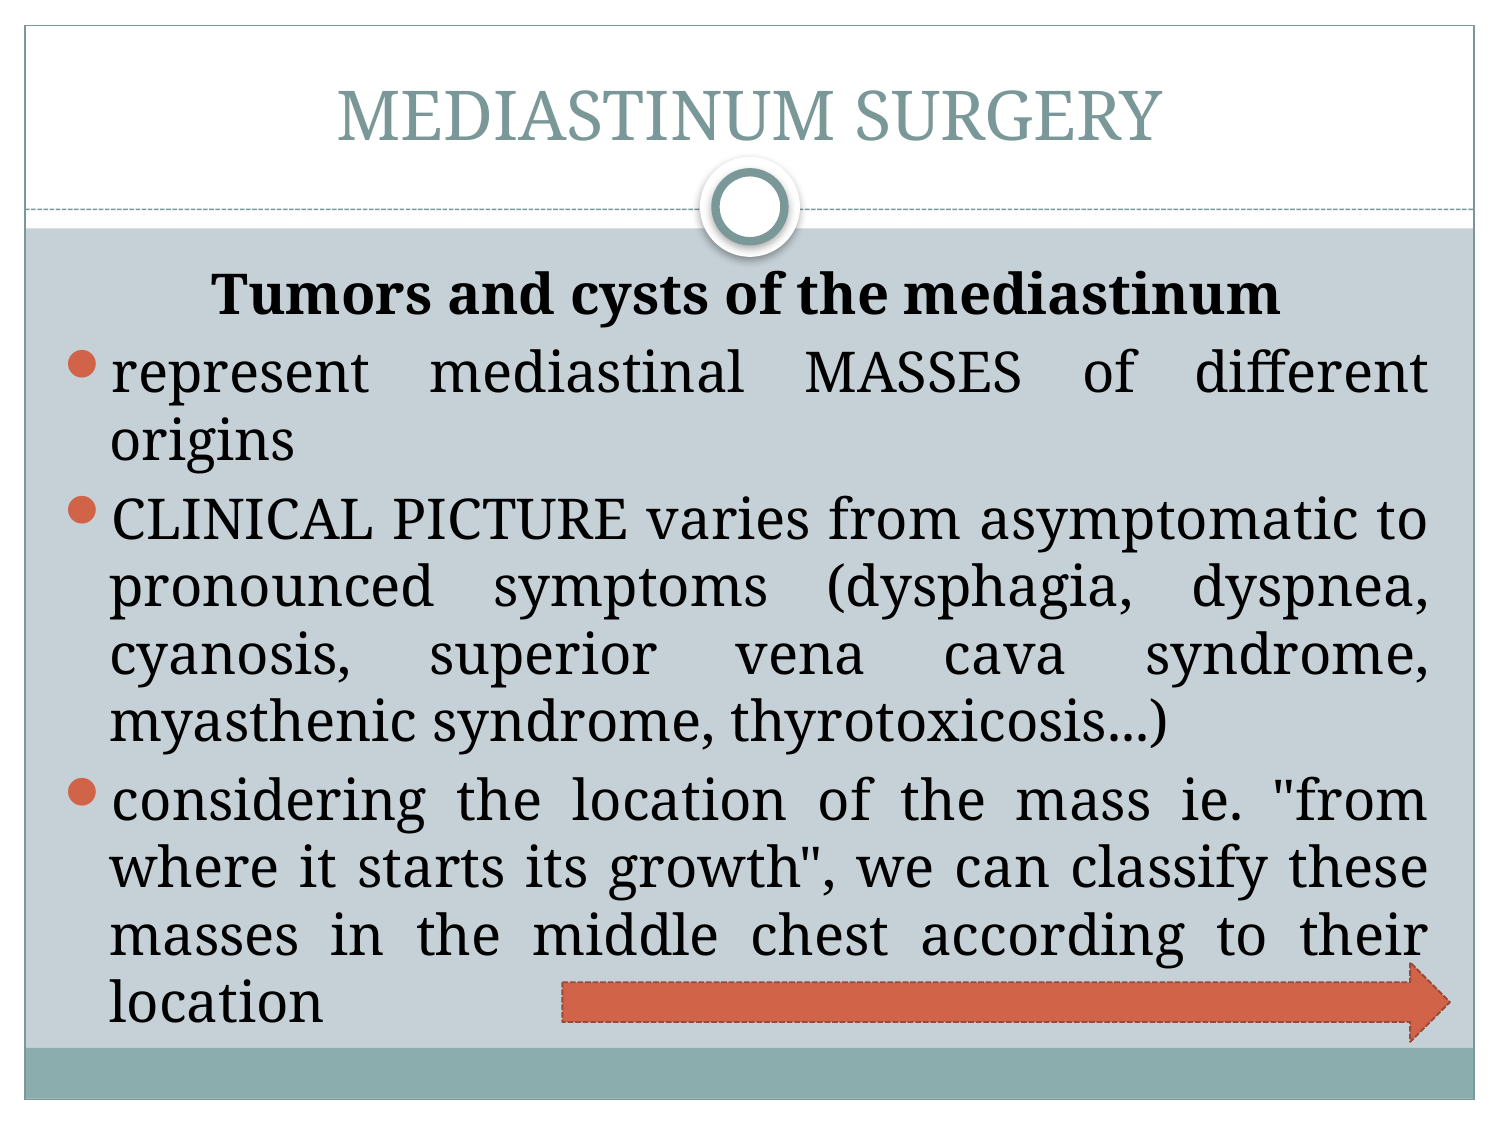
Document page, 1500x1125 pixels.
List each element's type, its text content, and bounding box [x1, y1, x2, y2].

title MEDIASTINUM SURGERY [49, 37, 1450, 162]
list Tumors and cysts of the mediastinum represent mediastinal MASSES of different origins CLINICAL PICTURE varies from asymptomatic to pronounced symptoms (dysphagia, dyspnea, cyanosis, superior vena cava syndrome, myasthenic syndrome, thyrotoxicosis...) considering the location of the mass ie. "from where it starts its growth", we can classify these masses in the middle chest according to their location [49, 250, 1445, 1001]
text_box [561, 962, 1451, 1043]
